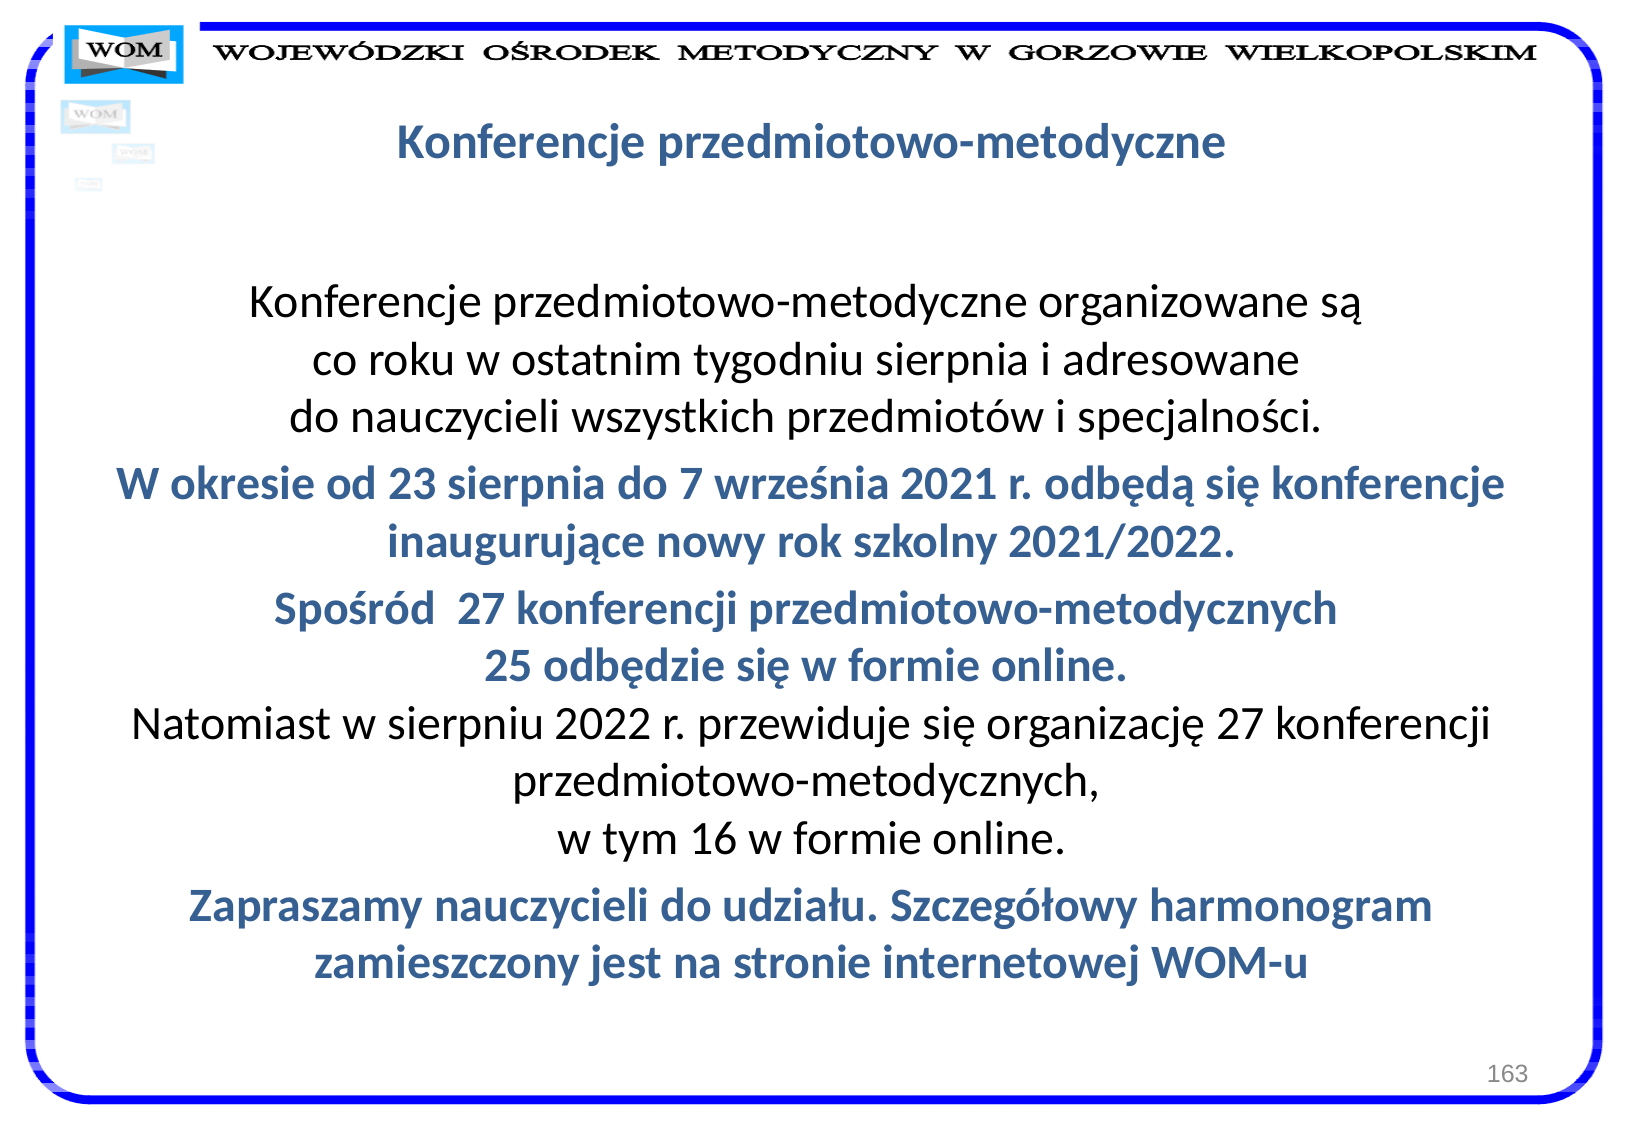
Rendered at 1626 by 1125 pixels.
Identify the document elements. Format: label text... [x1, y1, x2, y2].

slide_number 163 [1164, 1042, 1544, 1103]
list Konferencje przedmiotowo-metodyczne organizowane są co roku w ostatnim tygodniu sierpnia i adresowane do nauczycieli wszystkich przedmiotów i specjalności. W okresie od 23 sierpnia do 7 września 2021 r. odbędą się konferencje inaugurujące nowy rok szkolny 2021/2022. Spośród 27 konferencji przedmiotowo-metodycznych 25 odbędzie się w formie online. Natomiast w sierpniu 2022 r. przewiduje się organizację 27 konferencji przedmiotowo-metodycznych, w tym 16 w formie online. Zapraszamy nauczycieli do udziału. Szczegółowy harmonogram zamieszczony jest na stronie internetowej WOM-u [81, 262, 1544, 1005]
picture [0, 0, 1625, 1125]
title Konferencje przedmiotowo-metodyczne [81, 45, 1544, 233]
